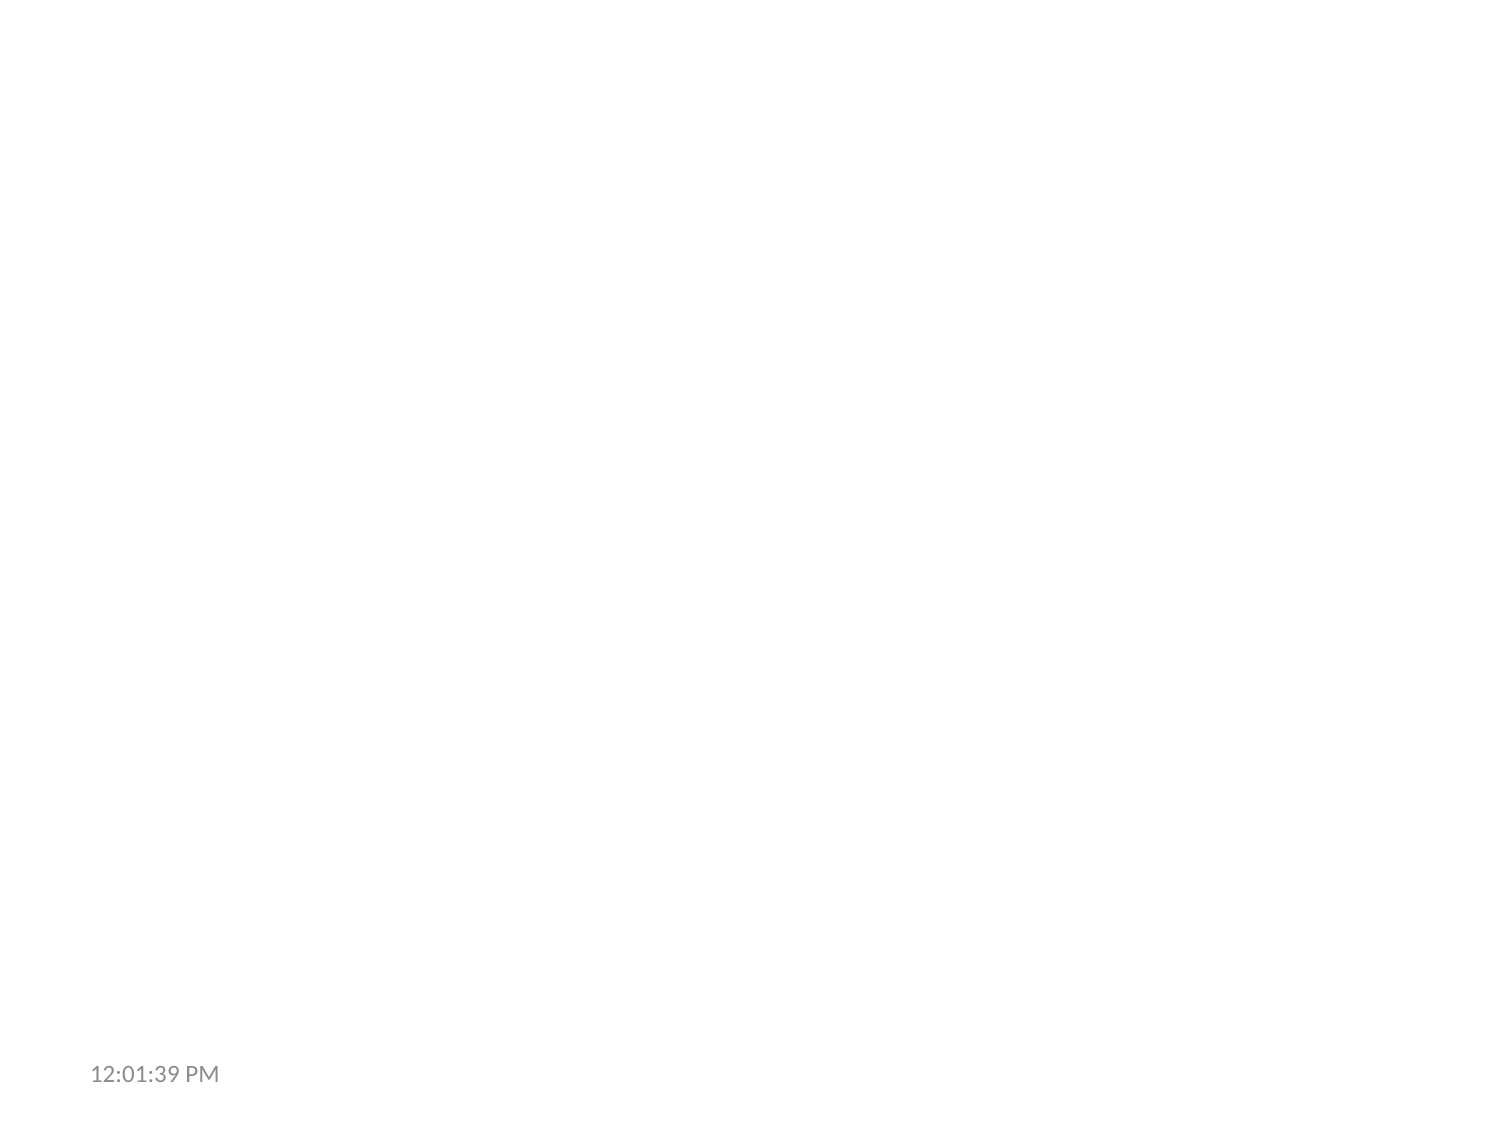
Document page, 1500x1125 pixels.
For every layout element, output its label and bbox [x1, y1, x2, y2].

slide_number [75, 1042, 425, 1103]
